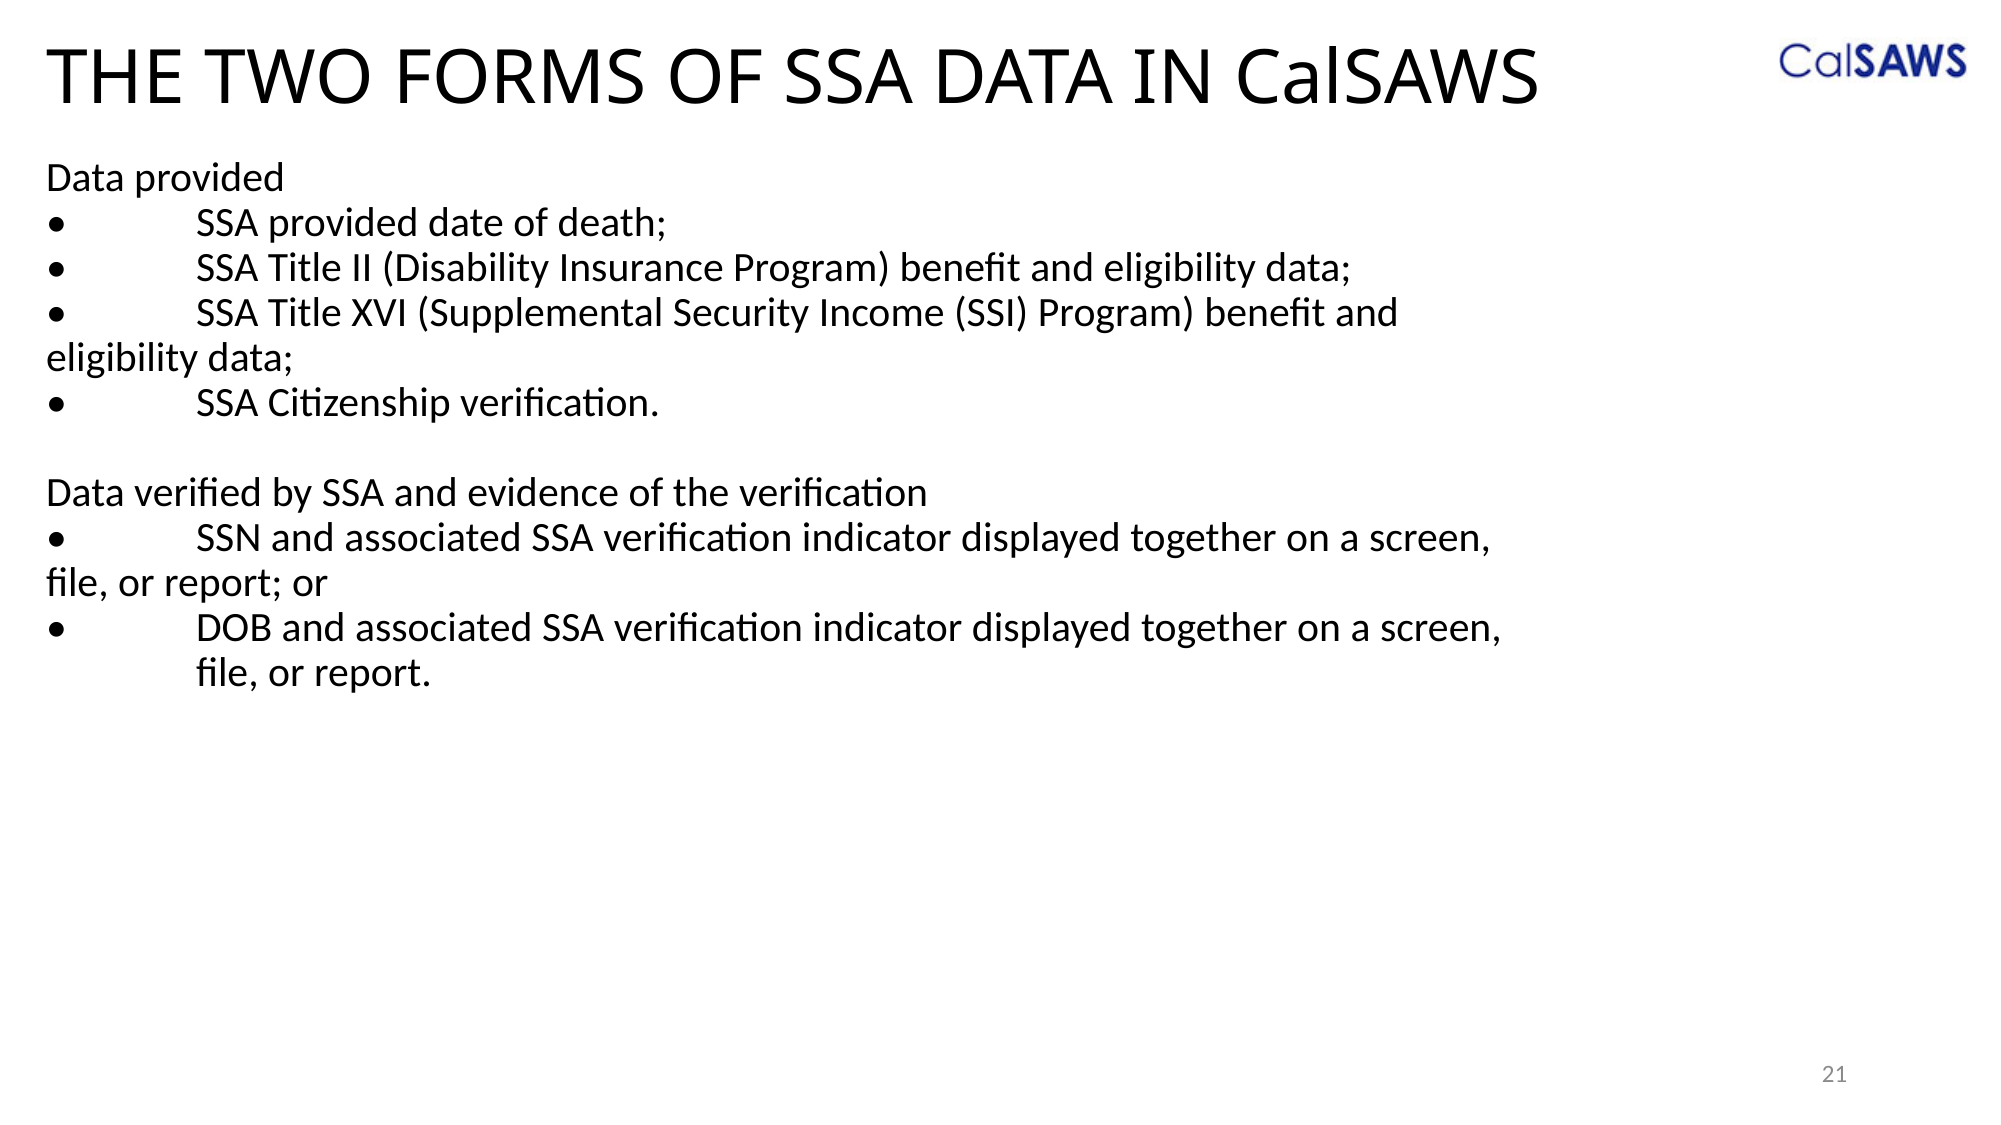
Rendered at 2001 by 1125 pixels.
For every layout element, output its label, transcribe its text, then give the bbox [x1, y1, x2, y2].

title THE TWO FORMS OF SSA DATA IN CalSAWS Data provided • SSA provided date of death; • SSA Title II (Disability Insurance Program) benefit and eligibility data; • SSA Title XVI (Supplemental Security Income (SSI) Program) benefit and eligibility data; • SSA Citizenship verification. Data verified by SSA and evidence of the verification • SSN and associated SSA verification indicator displayed together on a screen, file, or report; or • DOB and associated SSA verification indicator displayed together on a screen, file, or report. [31, 31, 1568, 1043]
picture [1779, 37, 1968, 83]
slide_number 21 [1412, 1042, 1863, 1103]
